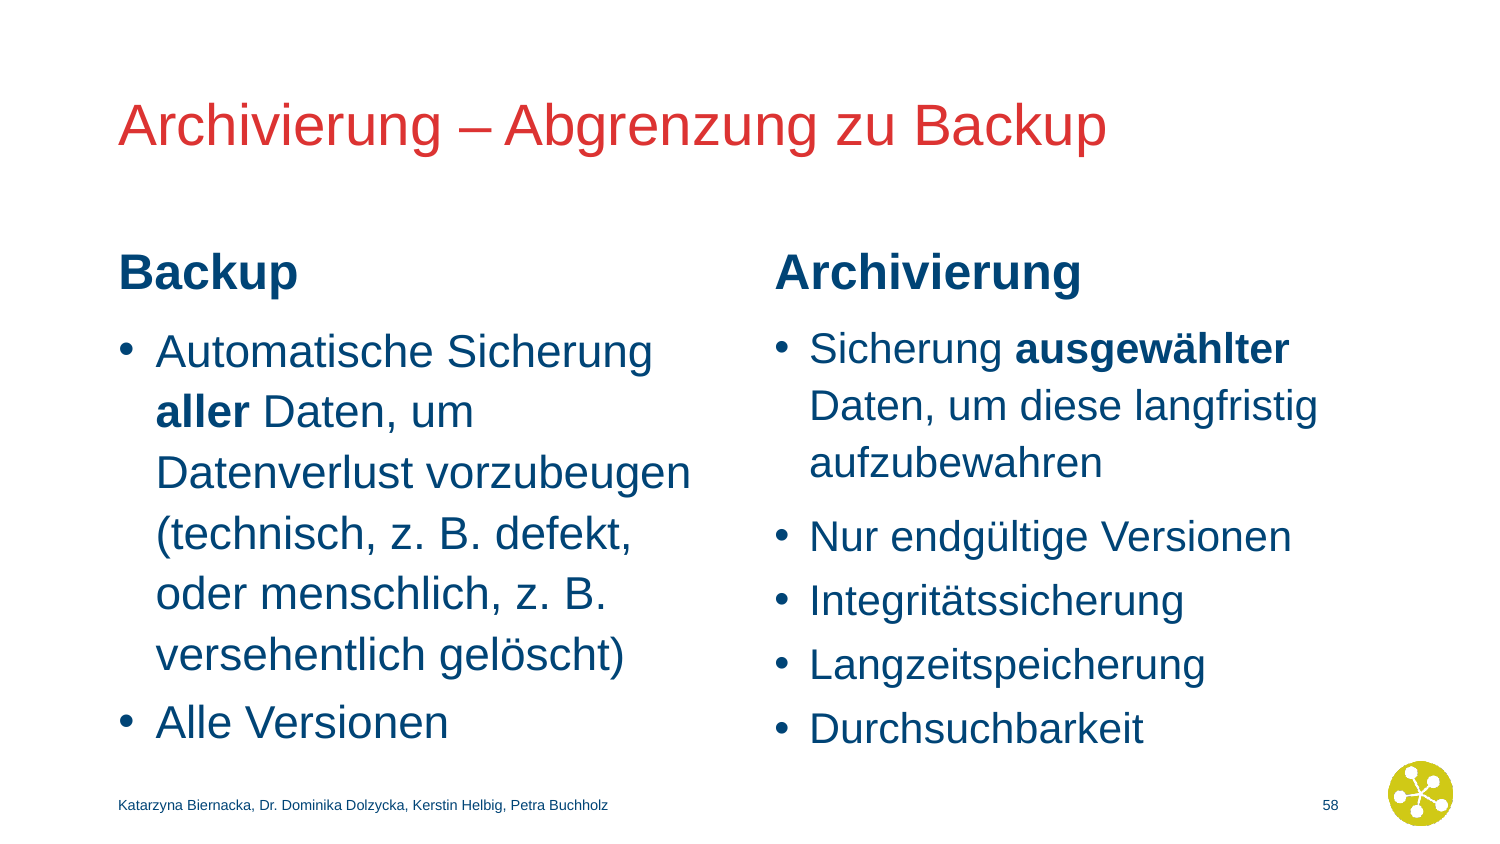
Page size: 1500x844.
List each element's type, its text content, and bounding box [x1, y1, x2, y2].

slide_number 57 [1016, 782, 1354, 827]
title Archivierung – Abgrenzung zu Backup [103, 44, 1398, 208]
list Automatische Sicherung aller Daten, um Datenverlust vorzubeugen (technisch, z. B. defekt, oder menschlich, z. B. versehentlich gelöscht) Alle Versionen [103, 308, 738, 762]
list Sicherung ausgewählter Daten, um diese langfristig aufzubewahren Nur endgültige Versionen Integritätssicherung Langzeitspeicherung Durchsuchbarkeit [759, 308, 1398, 762]
list Backup [103, 206, 738, 308]
picture [1388, 761, 1453, 826]
footer Katarzyna Biernacka, Dr. Dominika Dolzycka, Kerstin Helbig, Petra Buchholz [103, 782, 742, 827]
list Archivierung [759, 206, 1398, 308]
